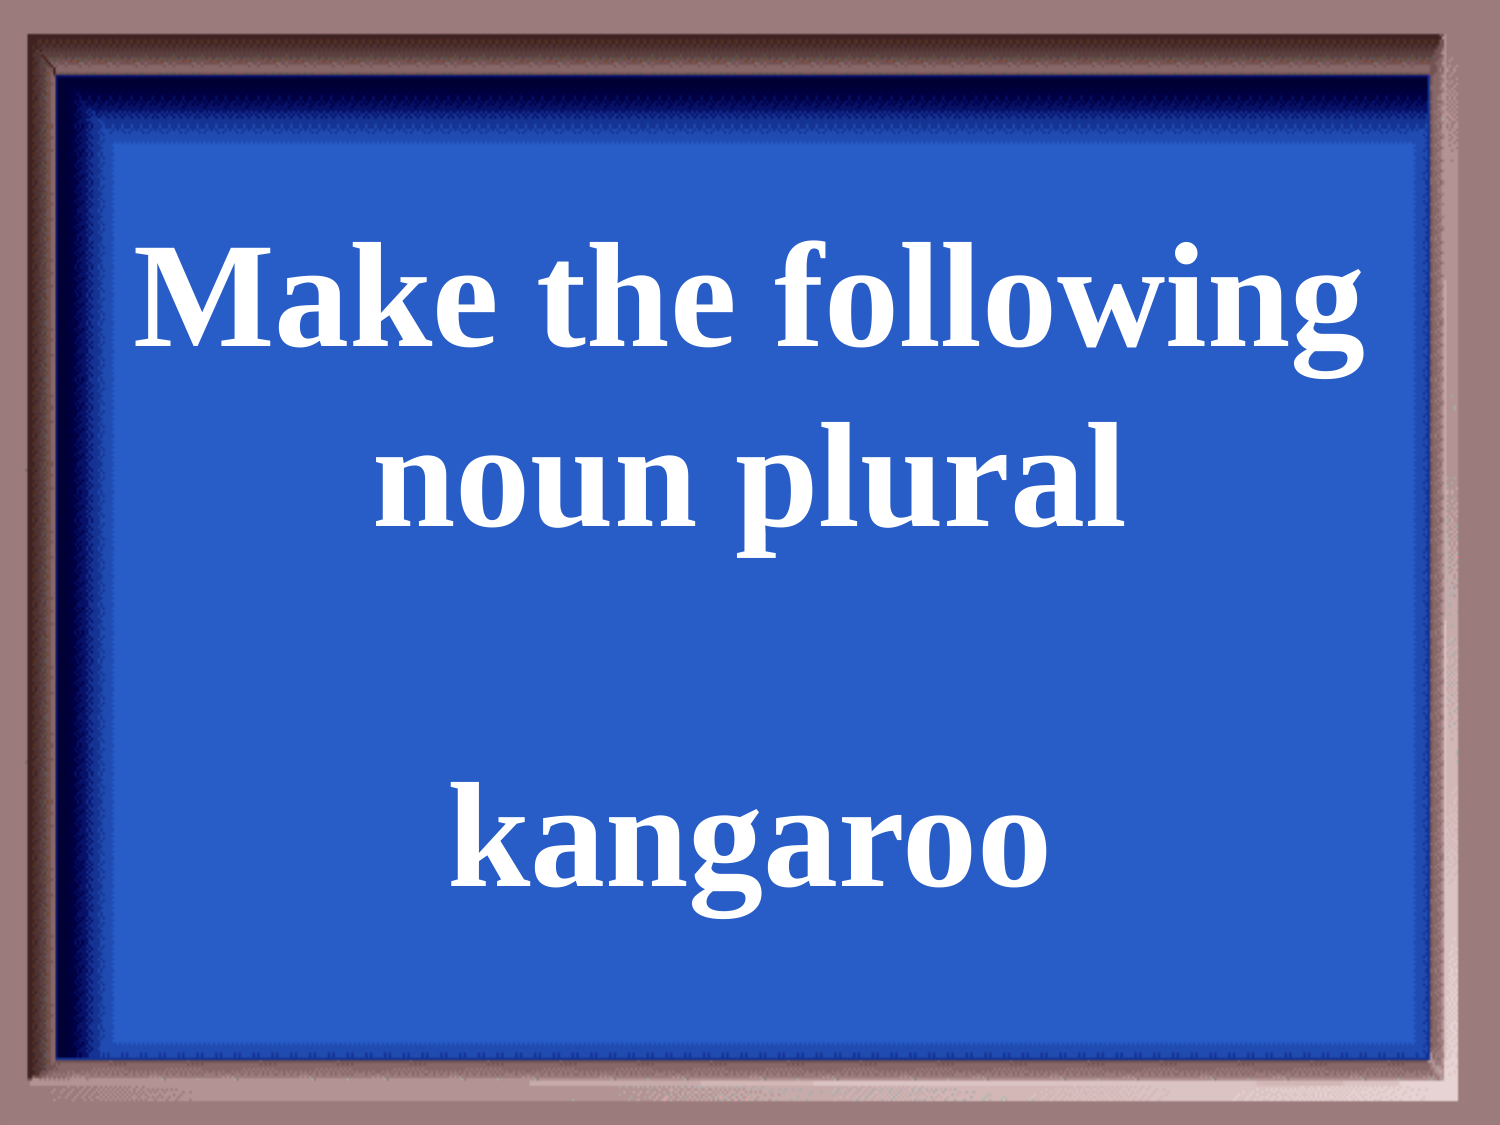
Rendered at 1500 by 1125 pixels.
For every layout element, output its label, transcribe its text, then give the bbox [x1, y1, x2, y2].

picture [0, 0, 1500, 1125]
title Make the following noun plural kangaroo [112, 462, 1388, 650]
